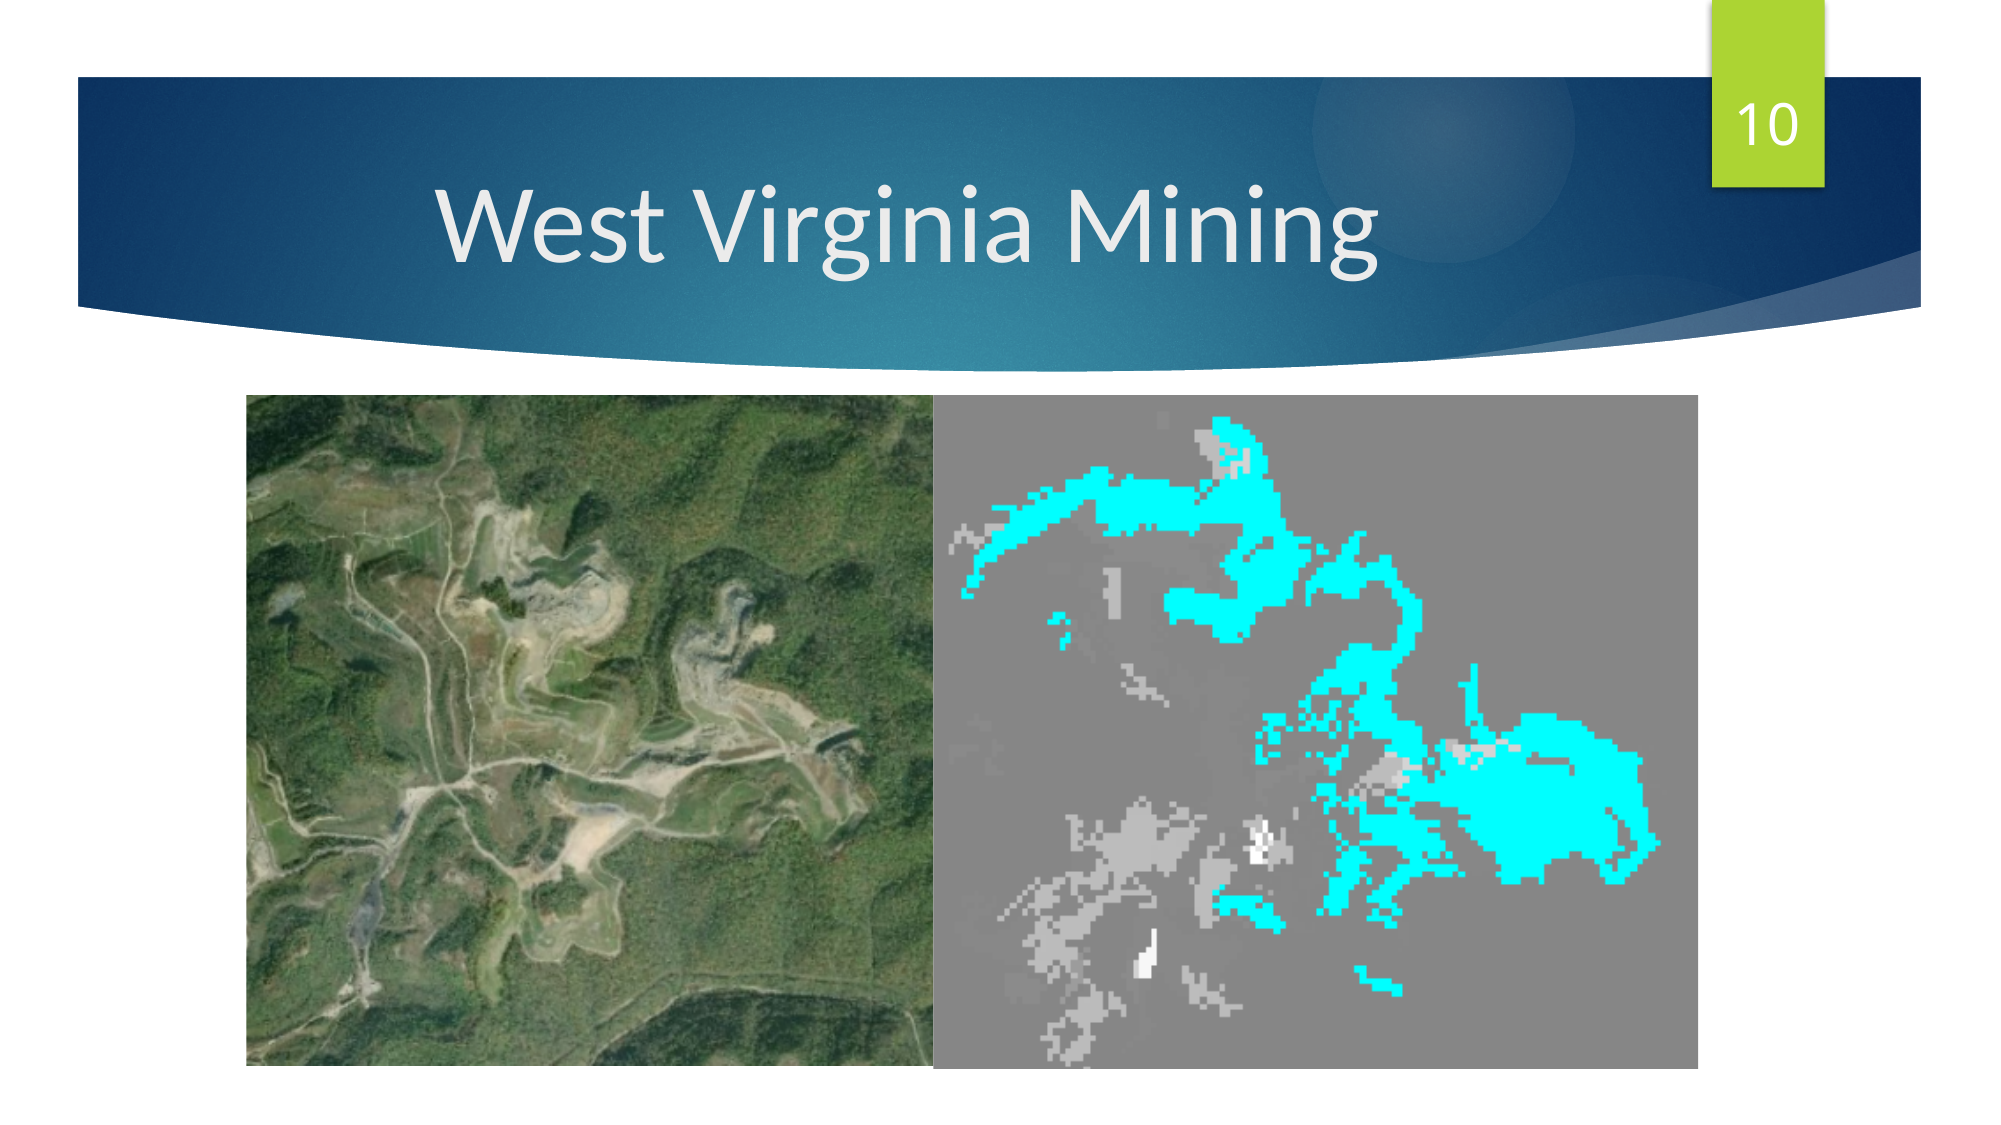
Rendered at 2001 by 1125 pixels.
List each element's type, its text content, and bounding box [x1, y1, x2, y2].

slide_number 10 [1698, 48, 1836, 175]
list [246, 395, 932, 1066]
title West Virginia Mining [189, 159, 1627, 276]
picture [933, 395, 1699, 1070]
